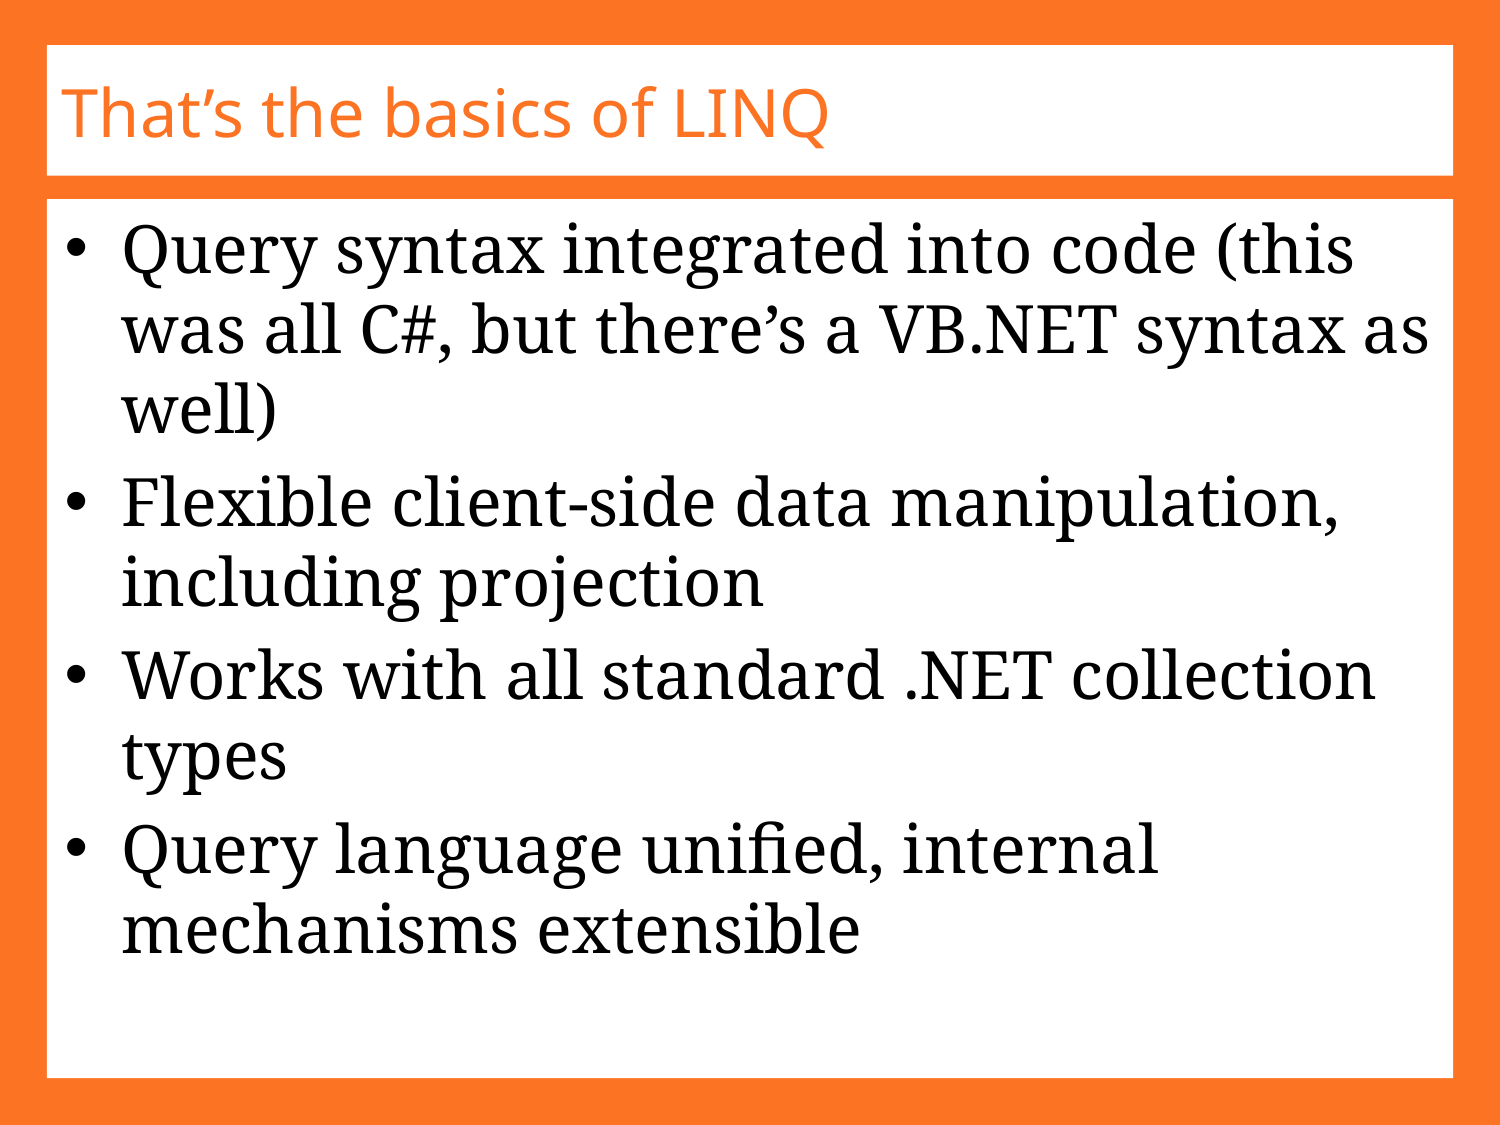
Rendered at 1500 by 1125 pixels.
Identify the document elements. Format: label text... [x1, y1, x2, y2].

title That’s the basics of LINQ [46, 45, 1454, 176]
list Query syntax integrated into code (this was all C#, but there’s a VB.NET syntax as well) Flexible client-side data manipulation, including projection Works with all standard .NET collection types Query language unified, internal mechanisms extensible [46, 199, 1454, 1079]
